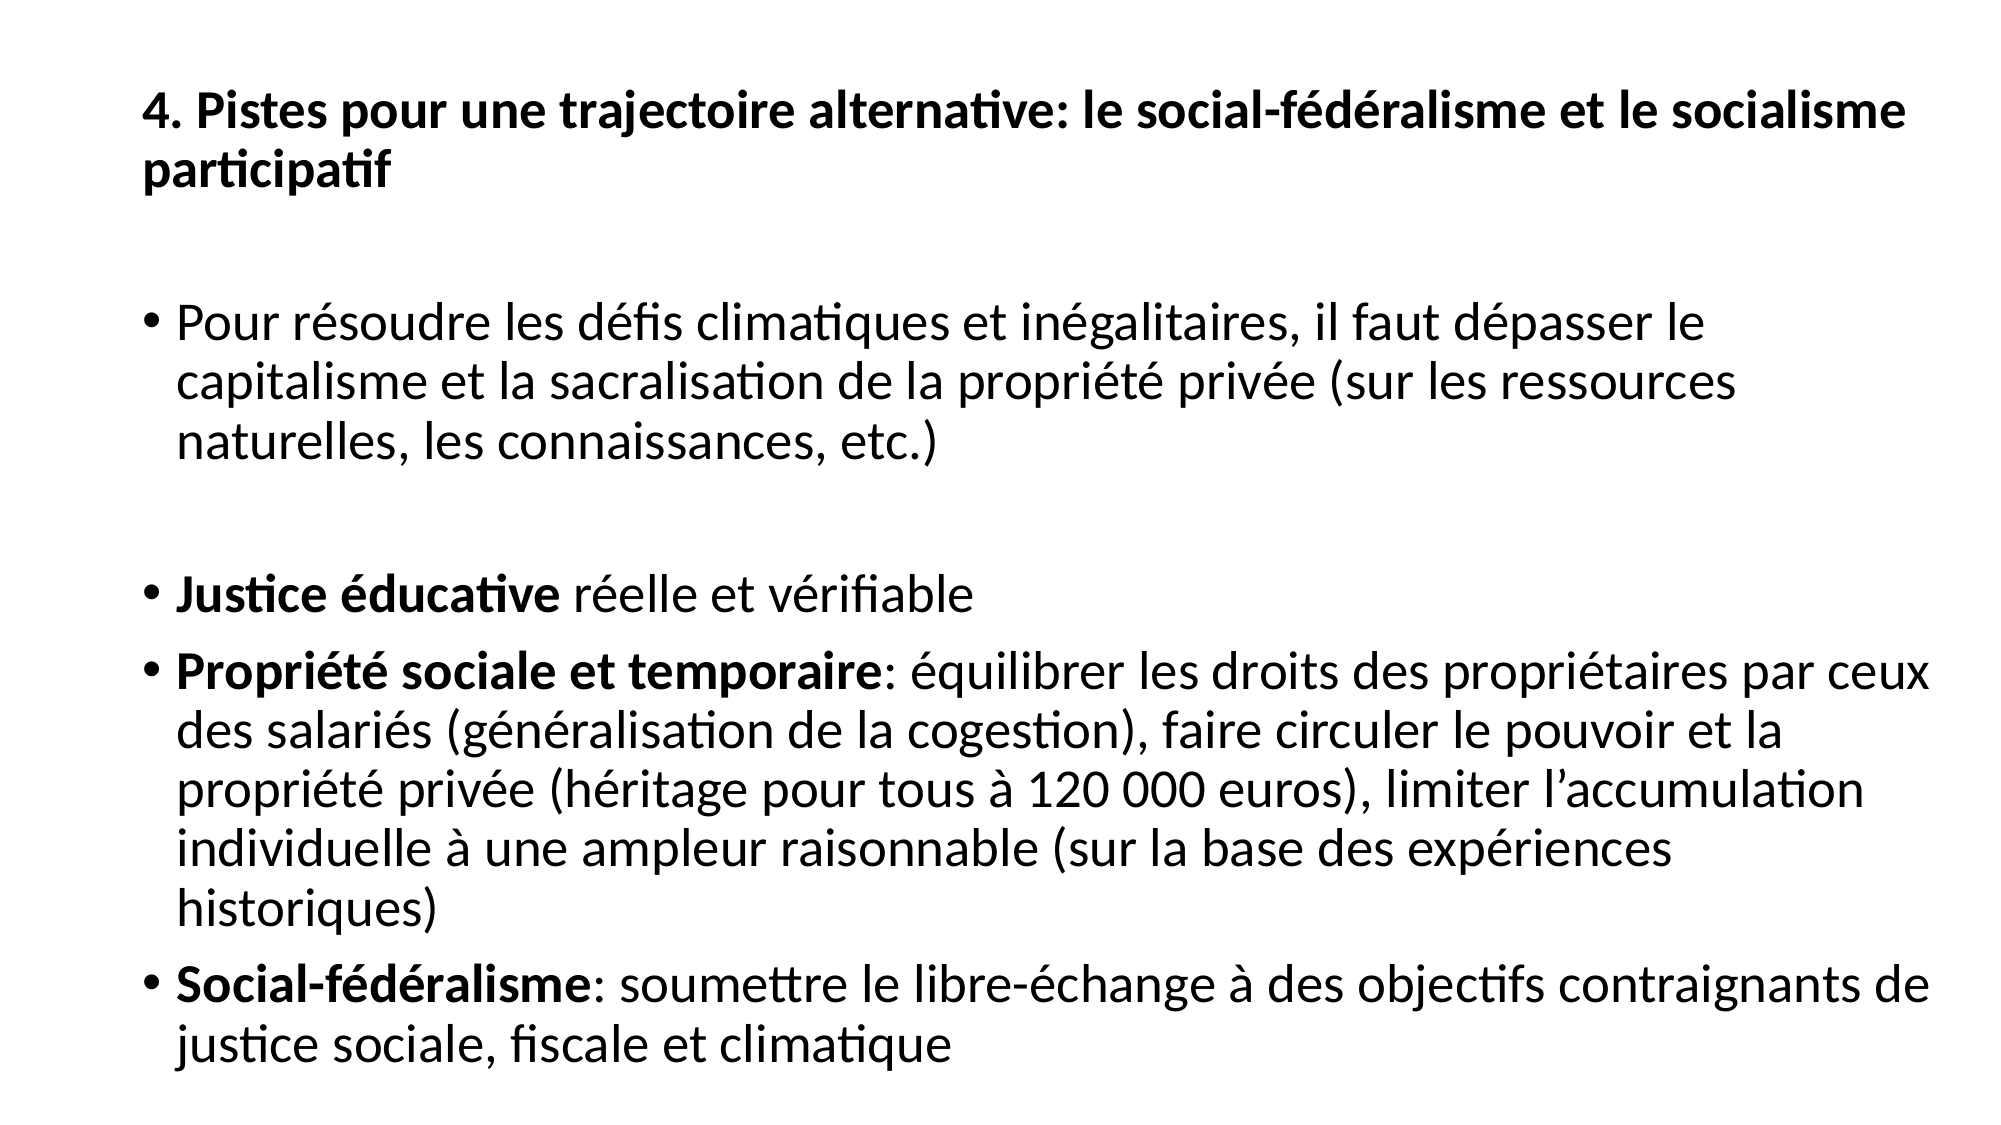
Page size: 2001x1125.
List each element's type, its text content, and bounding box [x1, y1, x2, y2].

list 4. Pistes pour une trajectoire alternative: le social-fédéralisme et le socialisme participatif Pour résoudre les défis climatiques et inégalitaires, il faut dépasser le capitalisme et la sacralisation de la propriété privée (sur les ressources naturelles, les connaissances, etc.) Justice éducative réelle et vérifiable Propriété sociale et temporaire: équilibrer les droits des propriétaires par ceux des salariés (généralisation de la cogestion), faire circuler le pouvoir et la propriété privée (héritage pour tous à 120 000 euros), limiter l’accumulation individuelle à une ampleur raisonnable (sur la base des expériences historiques) Social-fédéralisme: soumettre le libre-échange à des objectifs contraignants de justice sociale, fiscale et climatique [127, 73, 1959, 1083]
